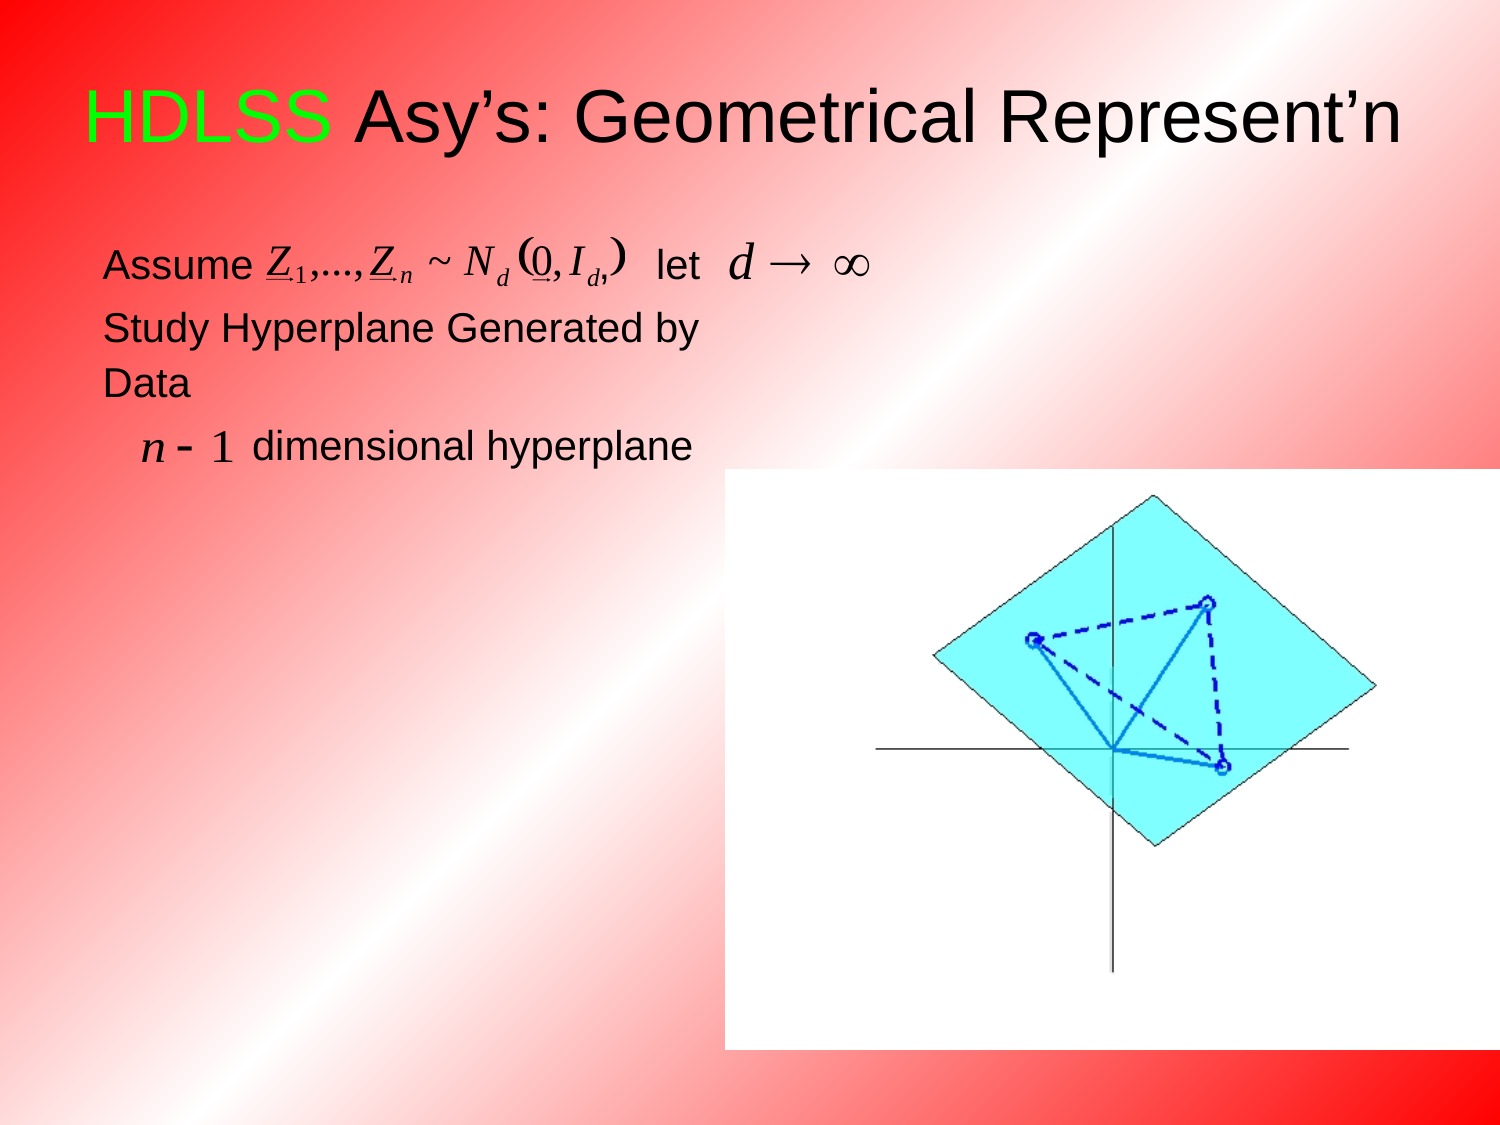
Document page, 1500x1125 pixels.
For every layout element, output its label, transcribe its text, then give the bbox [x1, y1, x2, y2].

title HDLSS Asy’s: Geometrical Represent’n [37, 50, 1450, 175]
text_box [262, 237, 626, 293]
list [724, 237, 876, 286]
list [137, 424, 236, 469]
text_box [724, 468, 1500, 1051]
list Assume , let Study Hyperplane Generated by Data dimensional hyperplane [87, 224, 725, 1063]
